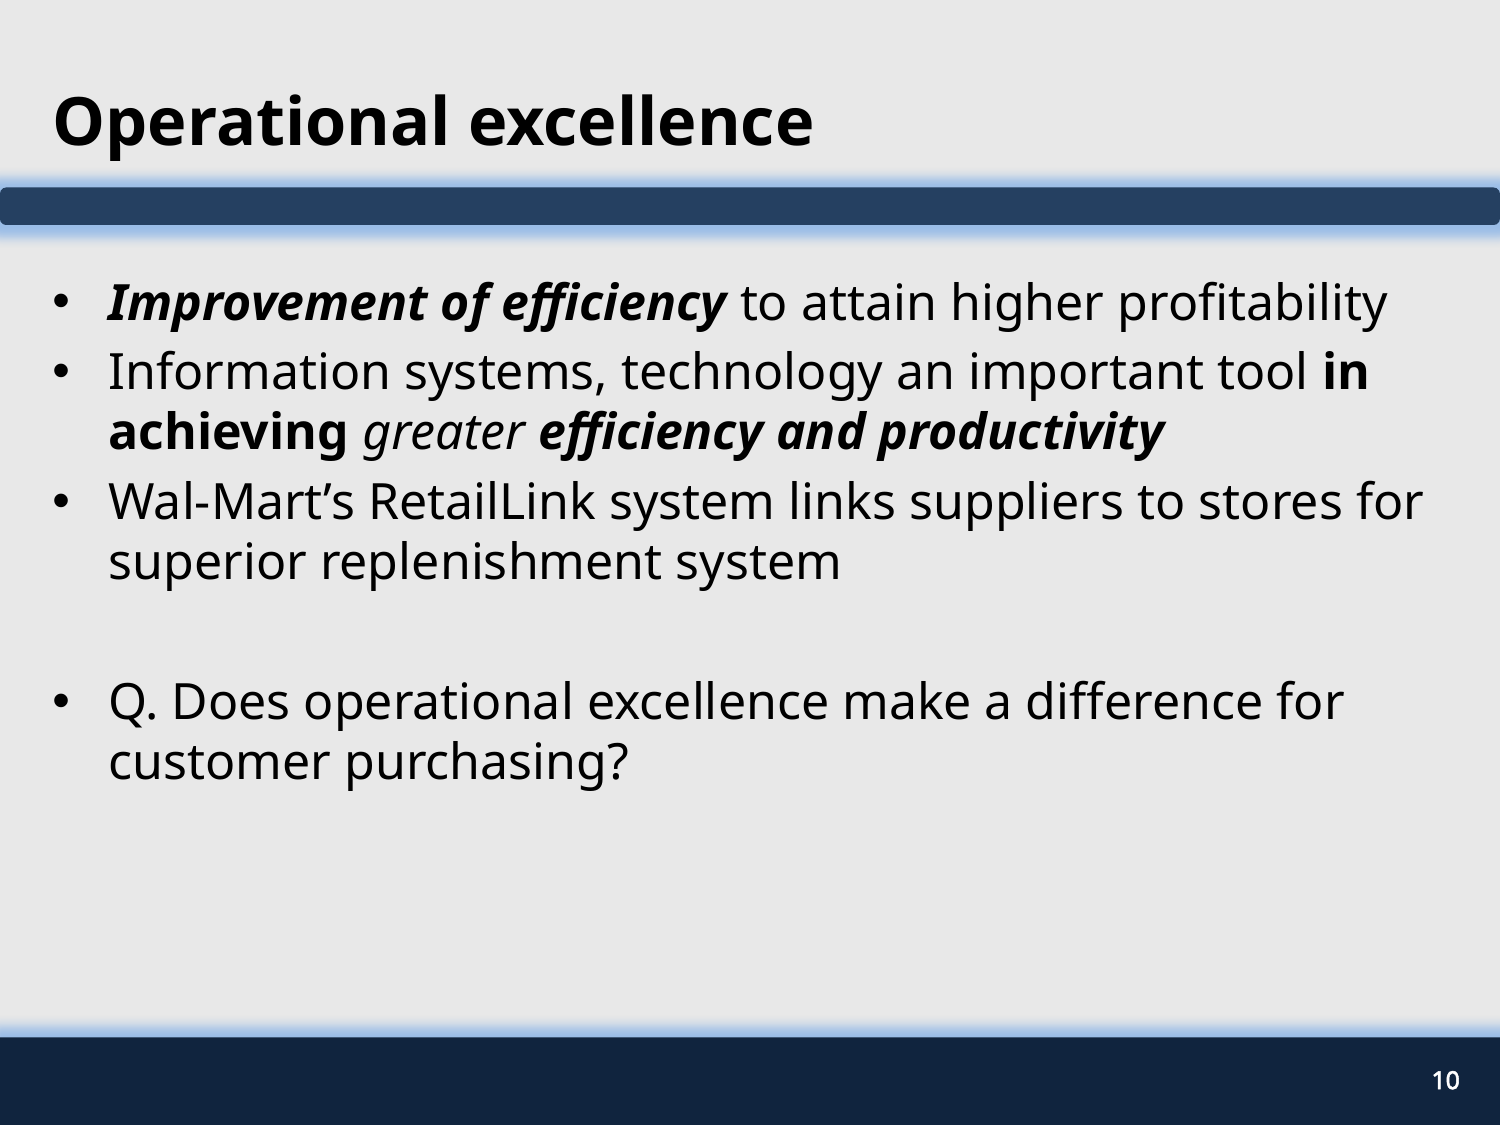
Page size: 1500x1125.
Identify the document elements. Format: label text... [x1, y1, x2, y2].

title Operational excellence [37, 62, 1338, 176]
slide_number 10 [1412, 1050, 1475, 1113]
list Improvement of efficiency to attain higher profitability Information systems, technology an important tool in achieving greater efficiency and productivity Wal-Mart’s RetailLink system links suppliers to stores for superior replenishment system Q. Does operational excellence make a difference for customer purchasing? [37, 262, 1475, 1013]
